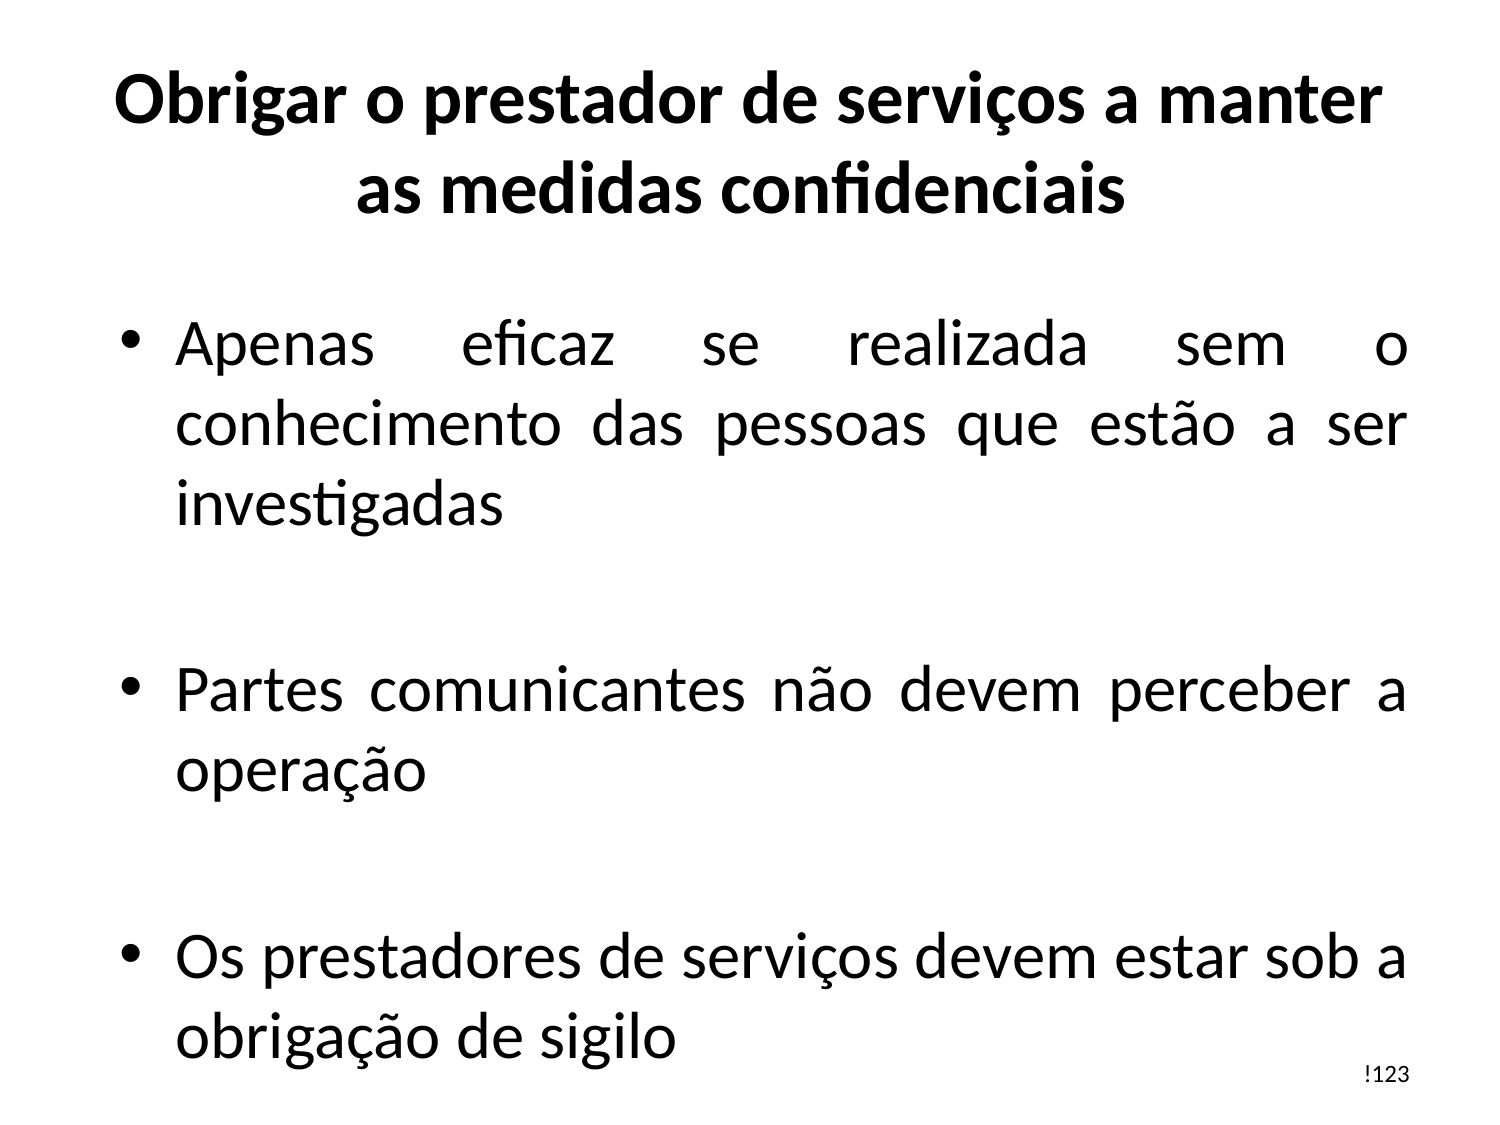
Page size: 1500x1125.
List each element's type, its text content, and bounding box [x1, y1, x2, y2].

list Apenas eficaz se realizada sem o conhecimento das pessoas que estão a ser investigadas Partes comunicantes não devem perceber a operação Os prestadores de serviços devem estar sob a obrigação de sigilo [103, 290, 1426, 1034]
slide_number !123 [1074, 1042, 1425, 1103]
title Obrigar o prestador de serviços a manter as medidas confidenciais [74, 44, 1426, 233]
